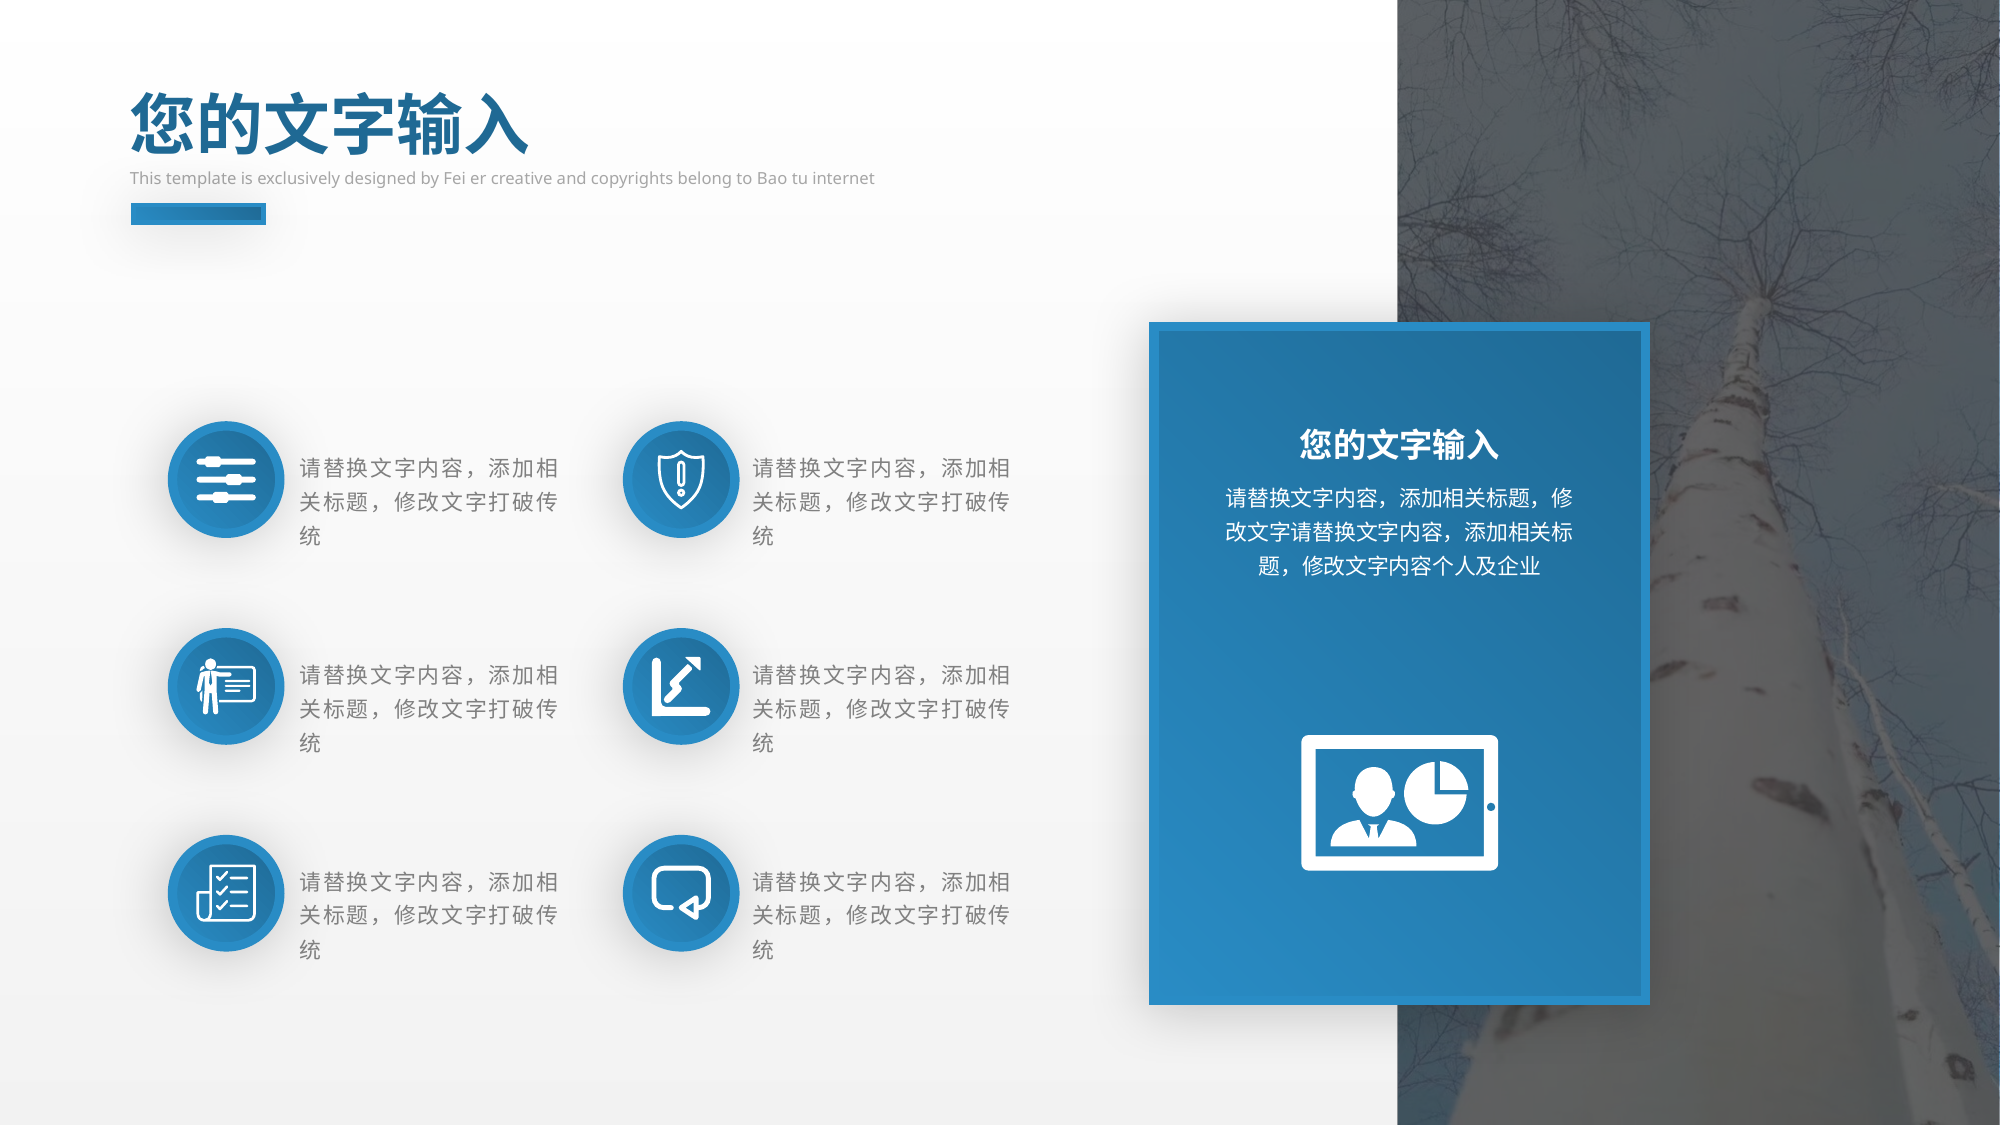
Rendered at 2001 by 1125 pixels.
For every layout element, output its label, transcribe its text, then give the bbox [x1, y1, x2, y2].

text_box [627, 425, 735, 534]
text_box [172, 839, 280, 947]
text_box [172, 425, 280, 534]
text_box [1153, 326, 1646, 1001]
text_box 请替换文字内容，添加相关标题，修改文字打破传统 [737, 852, 1026, 970]
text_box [172, 632, 280, 741]
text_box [115, 75, 998, 223]
text_box 请替换文字内容，添加相关标题，修改文字打破传统 [284, 646, 573, 763]
picture [1397, 0, 2000, 1125]
text_box 请替换文字内容，添加相关标题，修改文字打破传统 [284, 439, 573, 557]
text_box 请替换文字内容，添加相关标题，修改文字打破传统 [737, 439, 1026, 557]
text_box 请替换文字内容，添加相关标题，修改文字打破传统 [737, 646, 1026, 763]
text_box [627, 632, 735, 741]
text_box 请替换文字内容，添加相关标题，修改文字打破传统 [284, 852, 573, 970]
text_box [1202, 416, 1598, 588]
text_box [627, 839, 735, 947]
